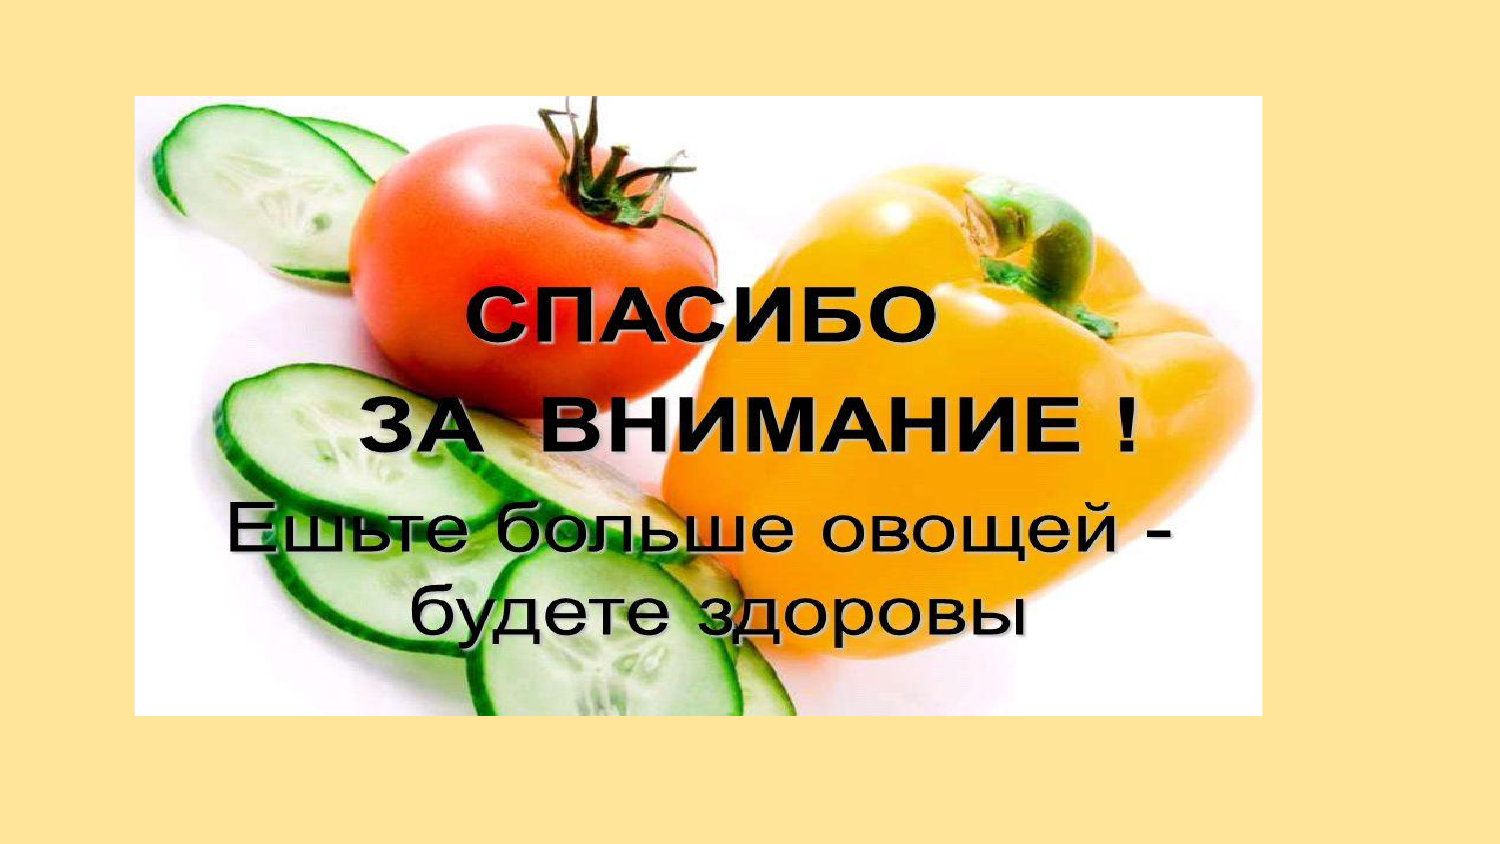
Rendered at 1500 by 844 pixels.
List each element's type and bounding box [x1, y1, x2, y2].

picture [134, 95, 1263, 716]
